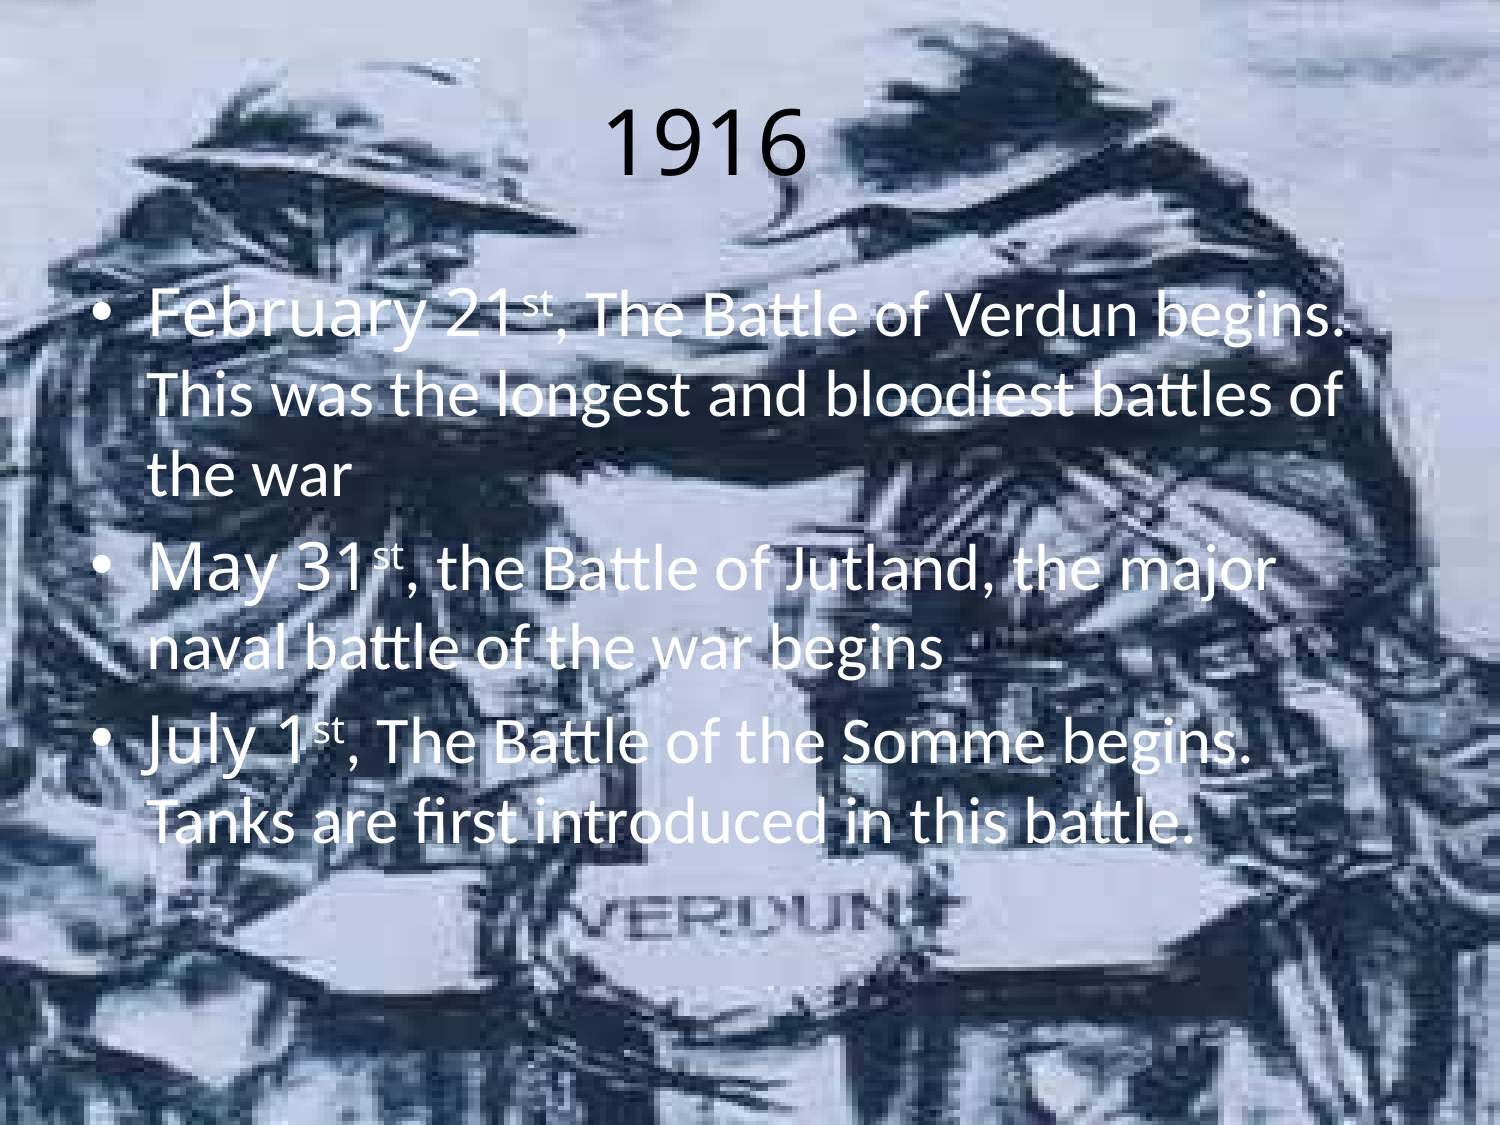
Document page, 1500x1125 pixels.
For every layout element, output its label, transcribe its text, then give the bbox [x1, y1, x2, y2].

list February 21st, The Battle of Verdun begins. This was the longest and bloodiest battles of the war May 31st, the Battle of Jutland, the major naval battle of the war begins July 1st, The Battle of the Somme begins. Tanks are first introduced in this battle. [75, 262, 1425, 1005]
picture [0, 0, 1500, 1125]
title 1916 [75, 45, 1425, 233]
